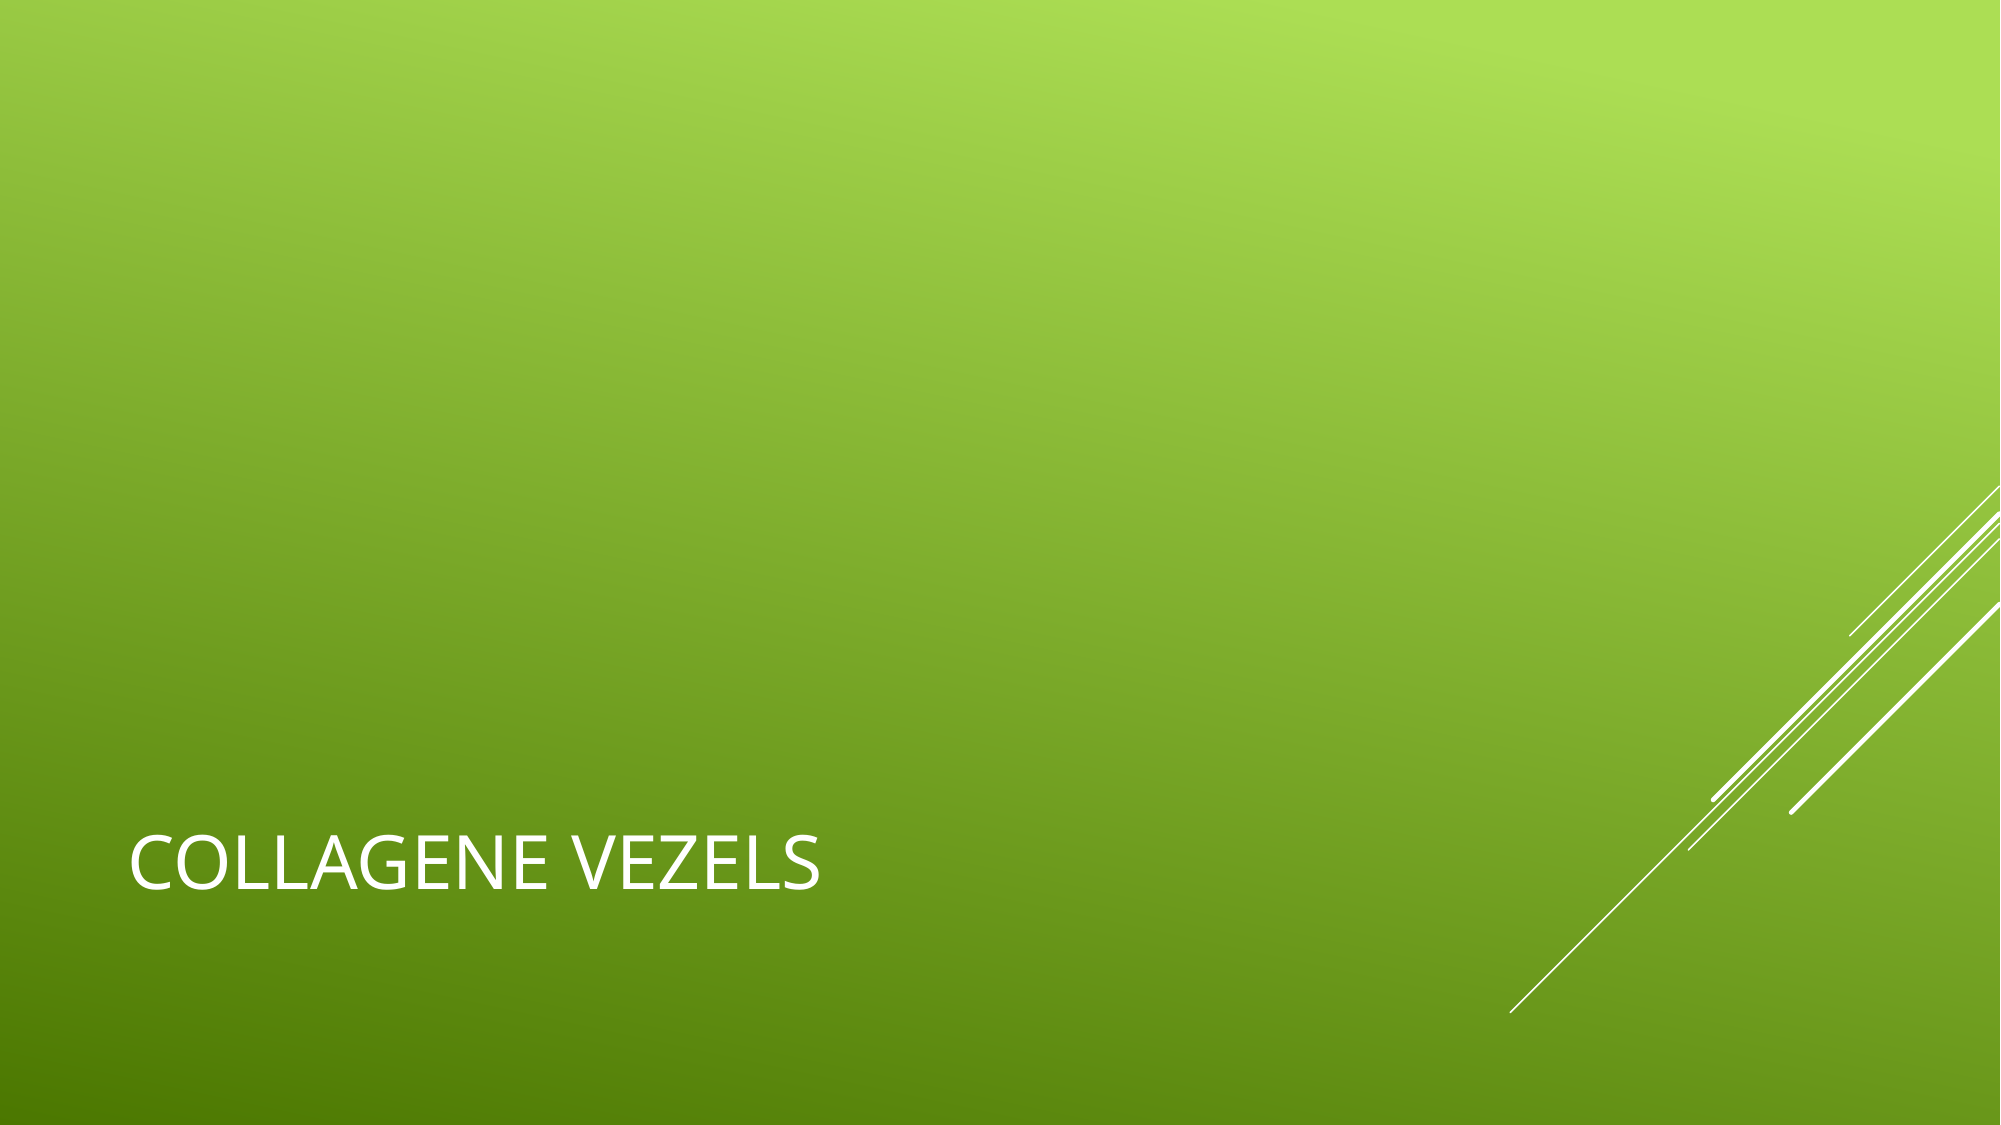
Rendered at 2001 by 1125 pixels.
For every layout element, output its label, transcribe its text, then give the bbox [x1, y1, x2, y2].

title Collagene vezels [112, 736, 1513, 984]
